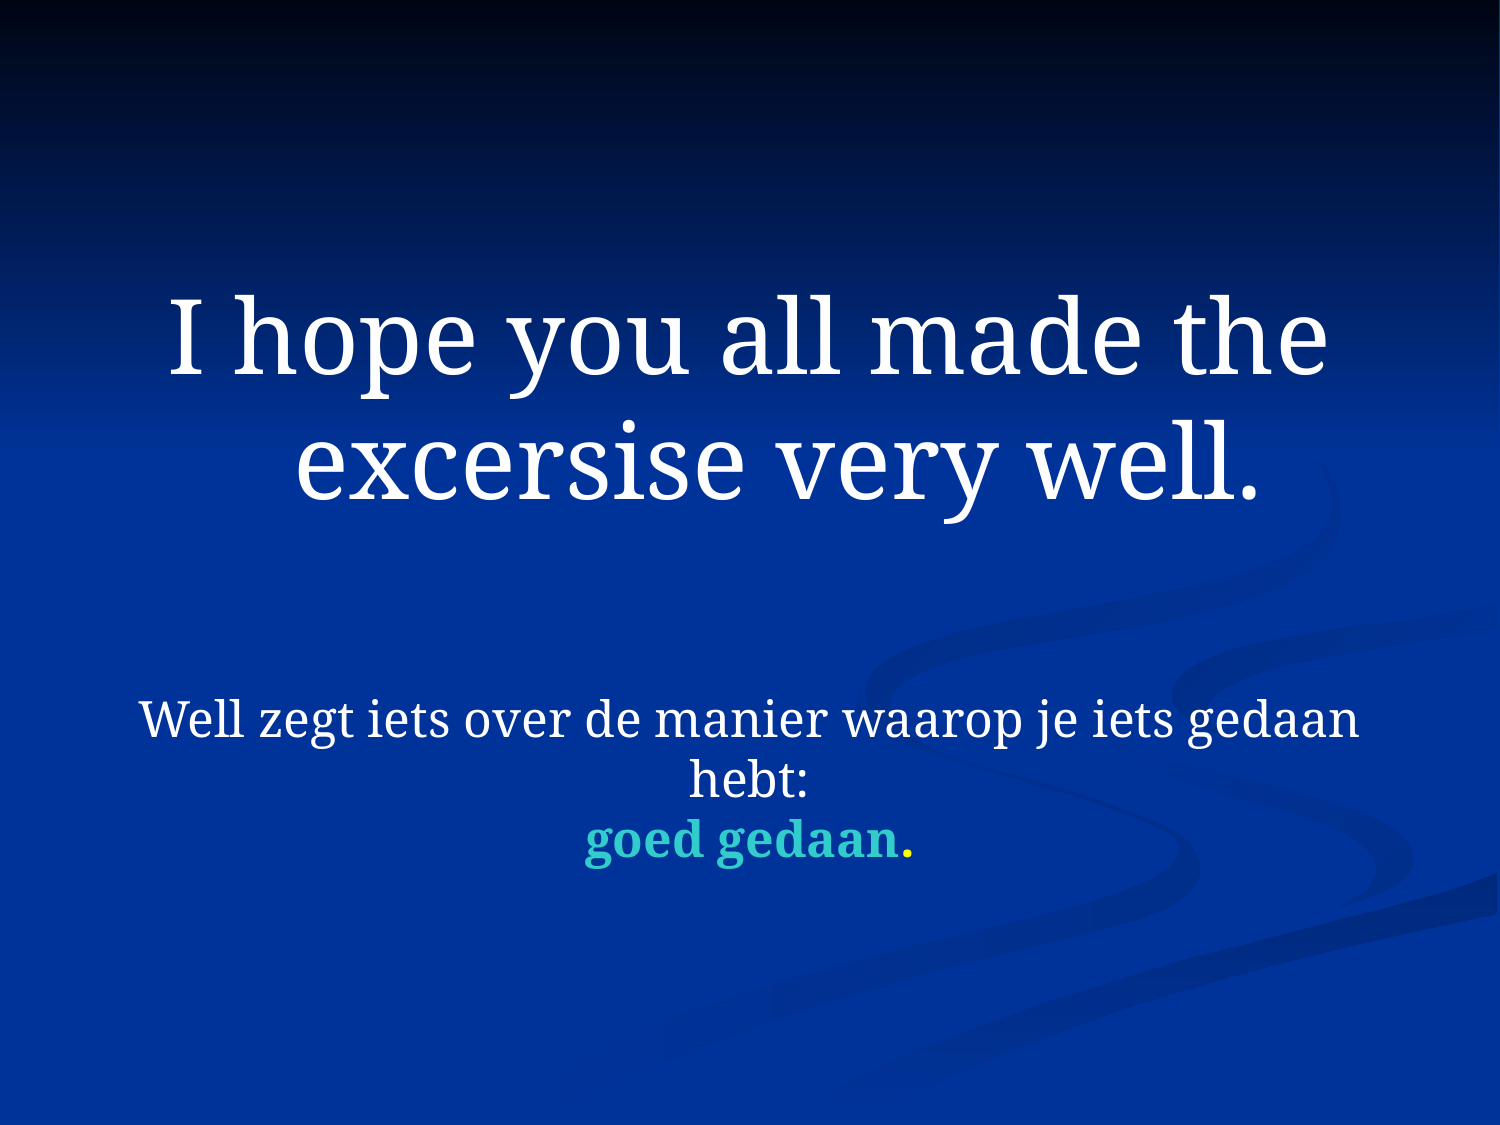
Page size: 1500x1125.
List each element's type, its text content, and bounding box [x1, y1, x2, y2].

text_box Well zegt iets over de manier waarop je iets gedaan hebt: goed gedaan. [74, 680, 1425, 876]
list I hope you all made the excersise very well. [75, 262, 1425, 551]
